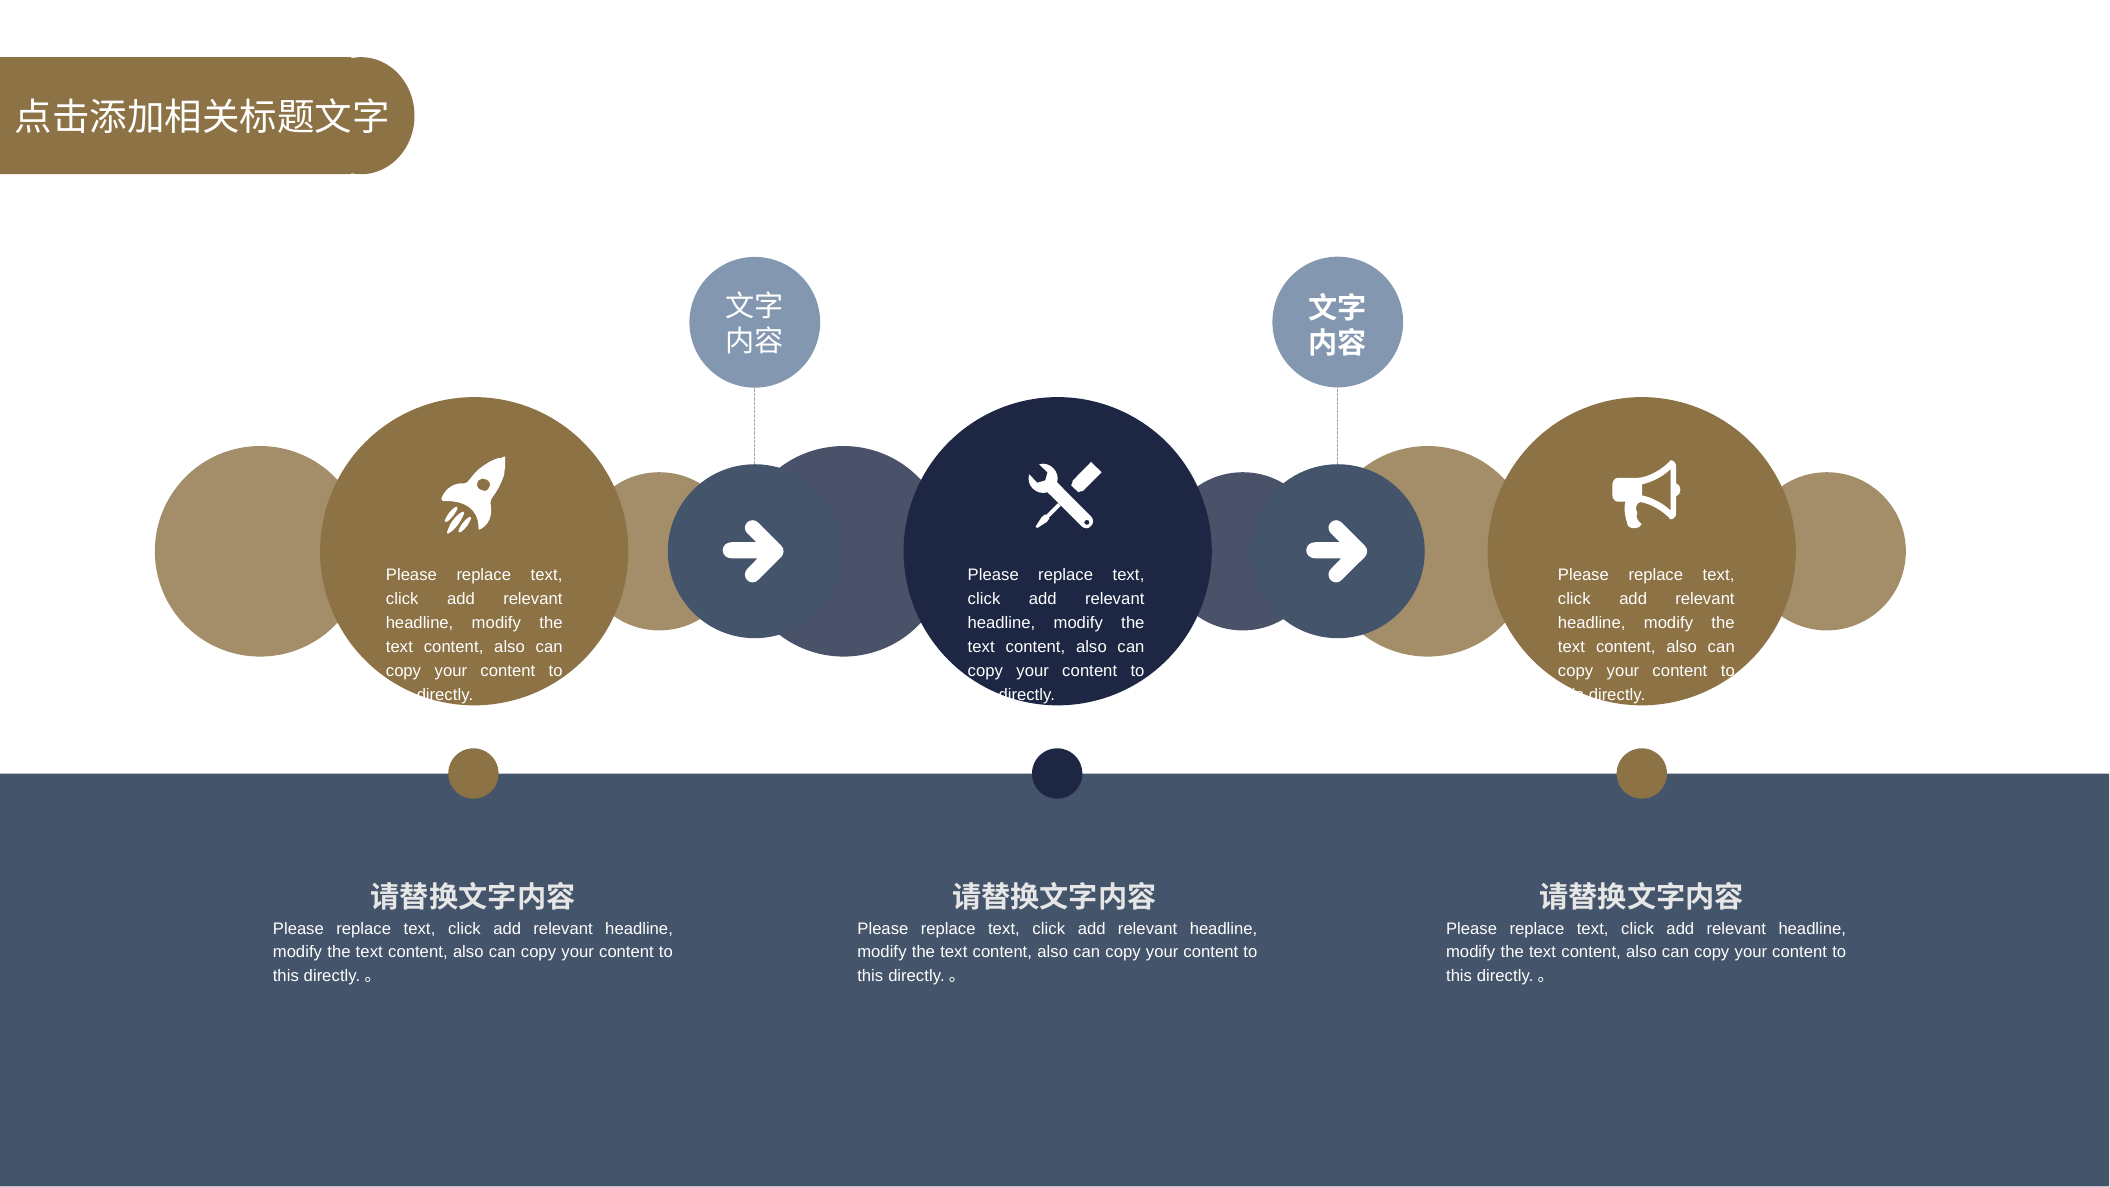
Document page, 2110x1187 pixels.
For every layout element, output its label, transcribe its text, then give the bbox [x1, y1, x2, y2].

text_box 点击添加相关标题文字 [0, 85, 415, 146]
text_box [447, 747, 500, 800]
text_box Please replace text, click add relevant headline, modify the text content, also can copy your content to this directly.。 [842, 906, 1273, 993]
text_box 请替换文字内容 [937, 863, 1172, 921]
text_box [154, 256, 1906, 711]
text_box 请替换文字内容 [1524, 863, 1759, 921]
text_box [1030, 747, 1084, 800]
text_box Please replace text, click add relevant headline, modify the text content, also can copy your content to this directly.。 [1431, 906, 1862, 993]
text_box 请替换文字内容 [356, 863, 591, 921]
text_box [1615, 747, 1669, 800]
text_box [0, 772, 2110, 1187]
text_box Please replace text, click add relevant headline, modify the text content, also can copy your content to this directly.。 [258, 906, 689, 993]
